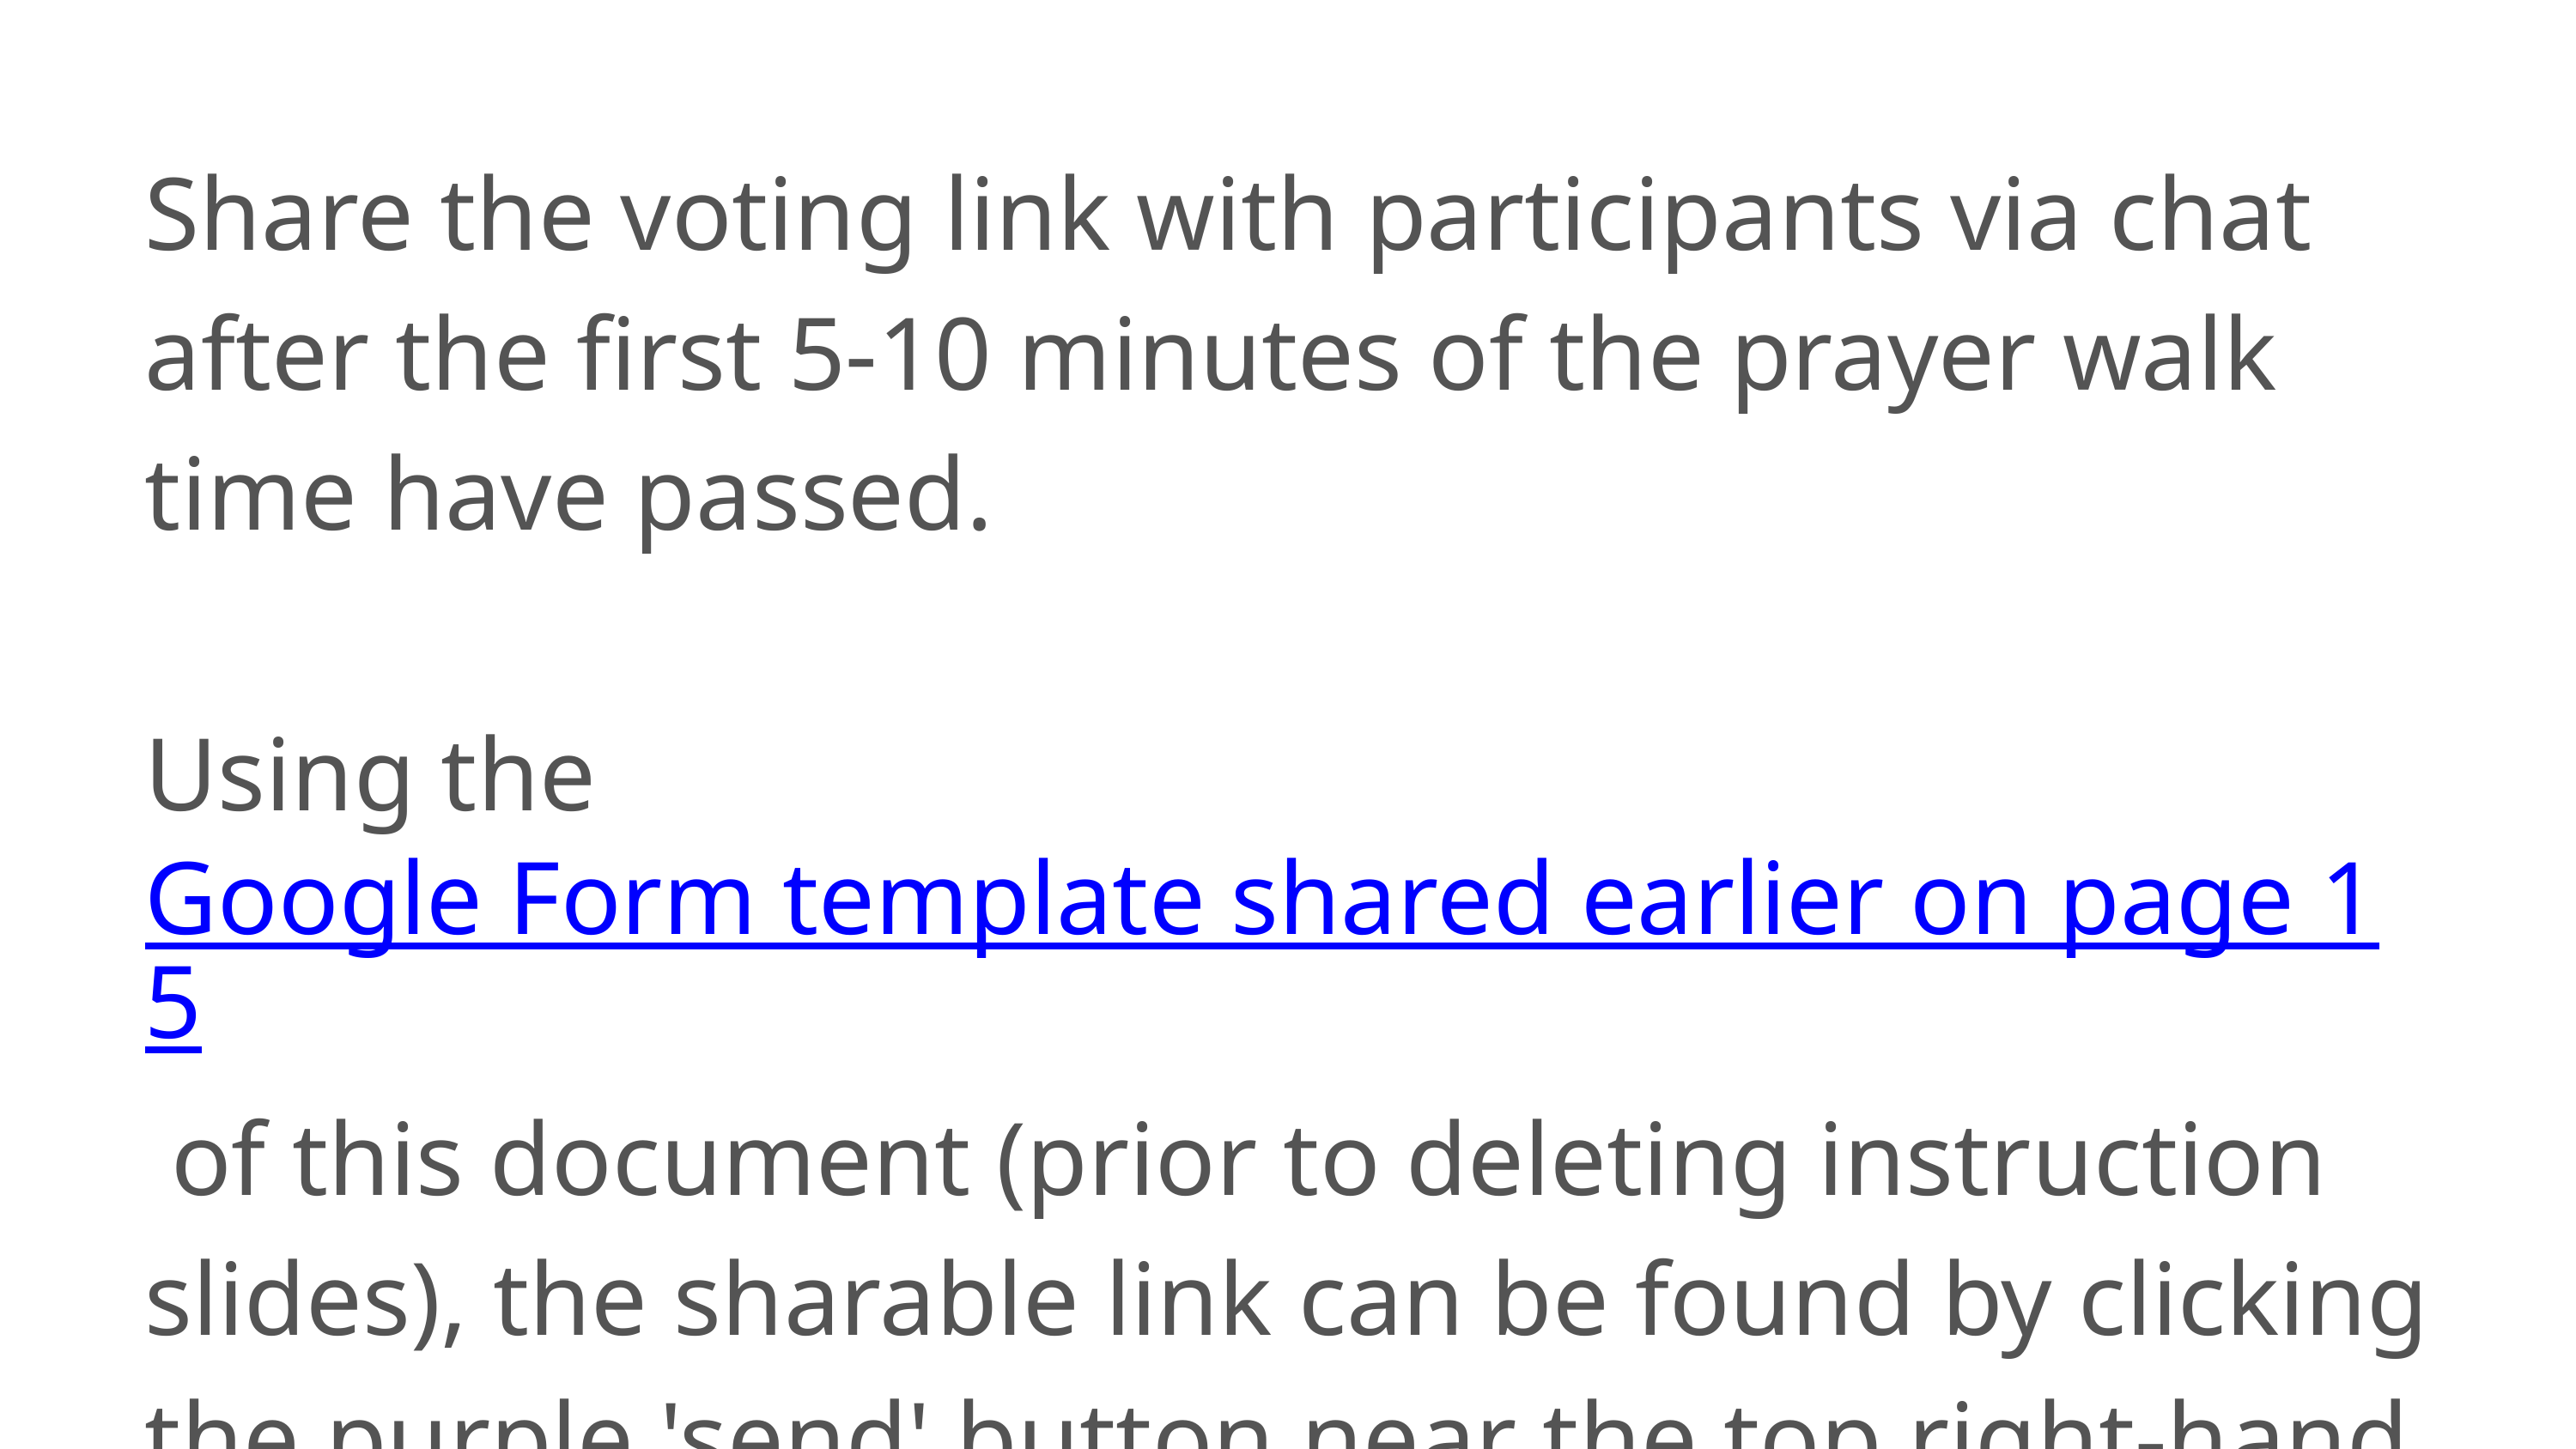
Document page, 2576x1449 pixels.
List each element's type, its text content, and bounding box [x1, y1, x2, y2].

text_box Share the voting link with participants via chat after the first 5-10 minutes of the prayer walk time have passed. Using the Google Form template shared earlier on page 15 of this document (prior to deleting instruction slides), the sharable link can be found by clicking the purple 'send' button near the top right-hand corner, then choosing the middle, 'send by link' option to copy and paste the voting link in the Zoom chat box. [144, 130, 2432, 1449]
